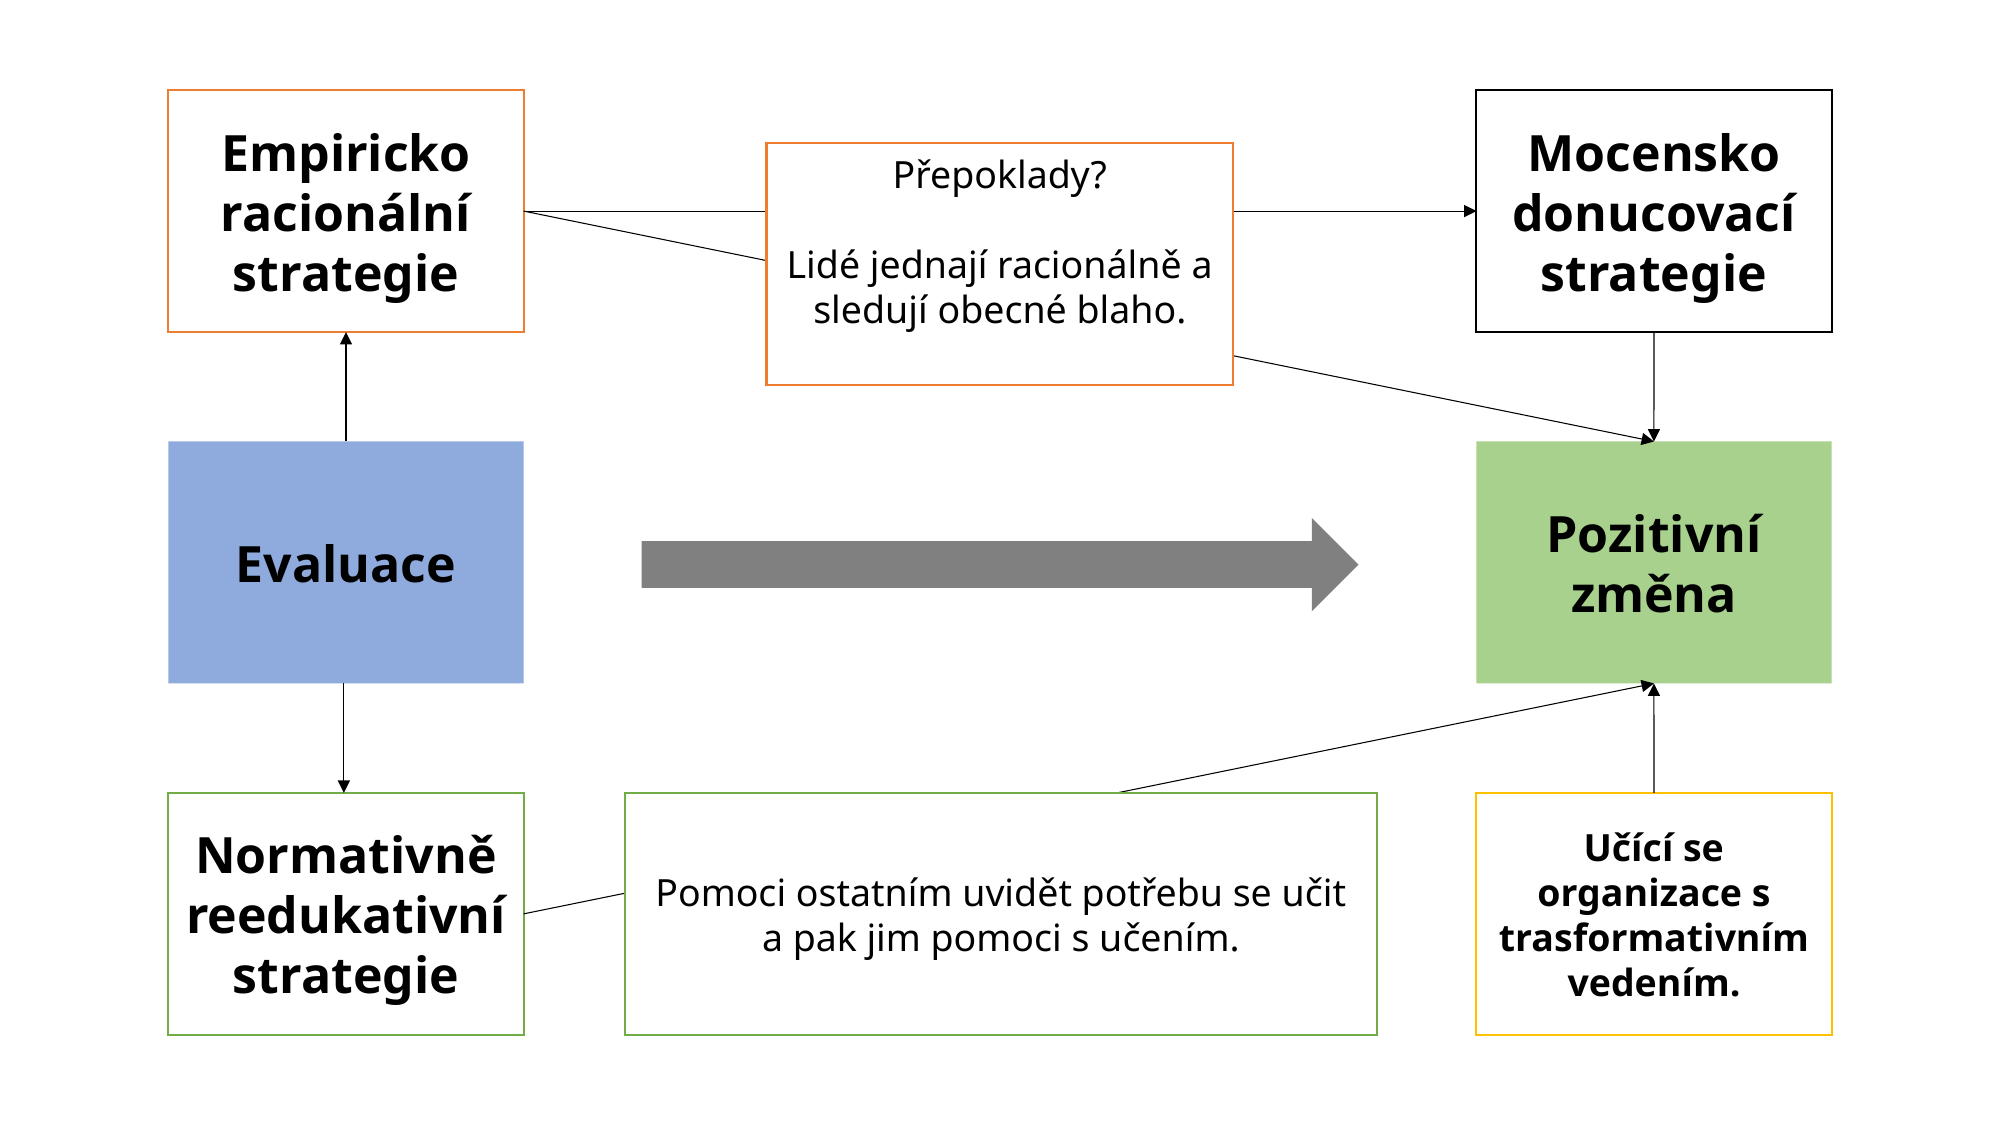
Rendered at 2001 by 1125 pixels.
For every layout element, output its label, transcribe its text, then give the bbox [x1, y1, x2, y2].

text_box Normativně reedukativní strategie [167, 792, 525, 1036]
text_box Pozitivní změna [1475, 440, 1833, 684]
text_box [640, 515, 1360, 614]
text_box Evaluace [167, 440, 525, 684]
text_box Empiricko racionální strategie [167, 89, 525, 333]
text_box Učící se organizace s trasformativním vedením. [1475, 792, 1833, 1036]
text_box Mocensko donucovací strategie [1475, 89, 1833, 333]
text_box Přepoklady? Lidé jednají racionálně a sledují obecné blaho. [765, 142, 1234, 210]
text_box Pomoci ostatním uvidět potřebu se učit a pak jim pomoci s učením. [624, 914, 1378, 1036]
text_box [523, 210, 1654, 442]
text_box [523, 683, 1654, 914]
